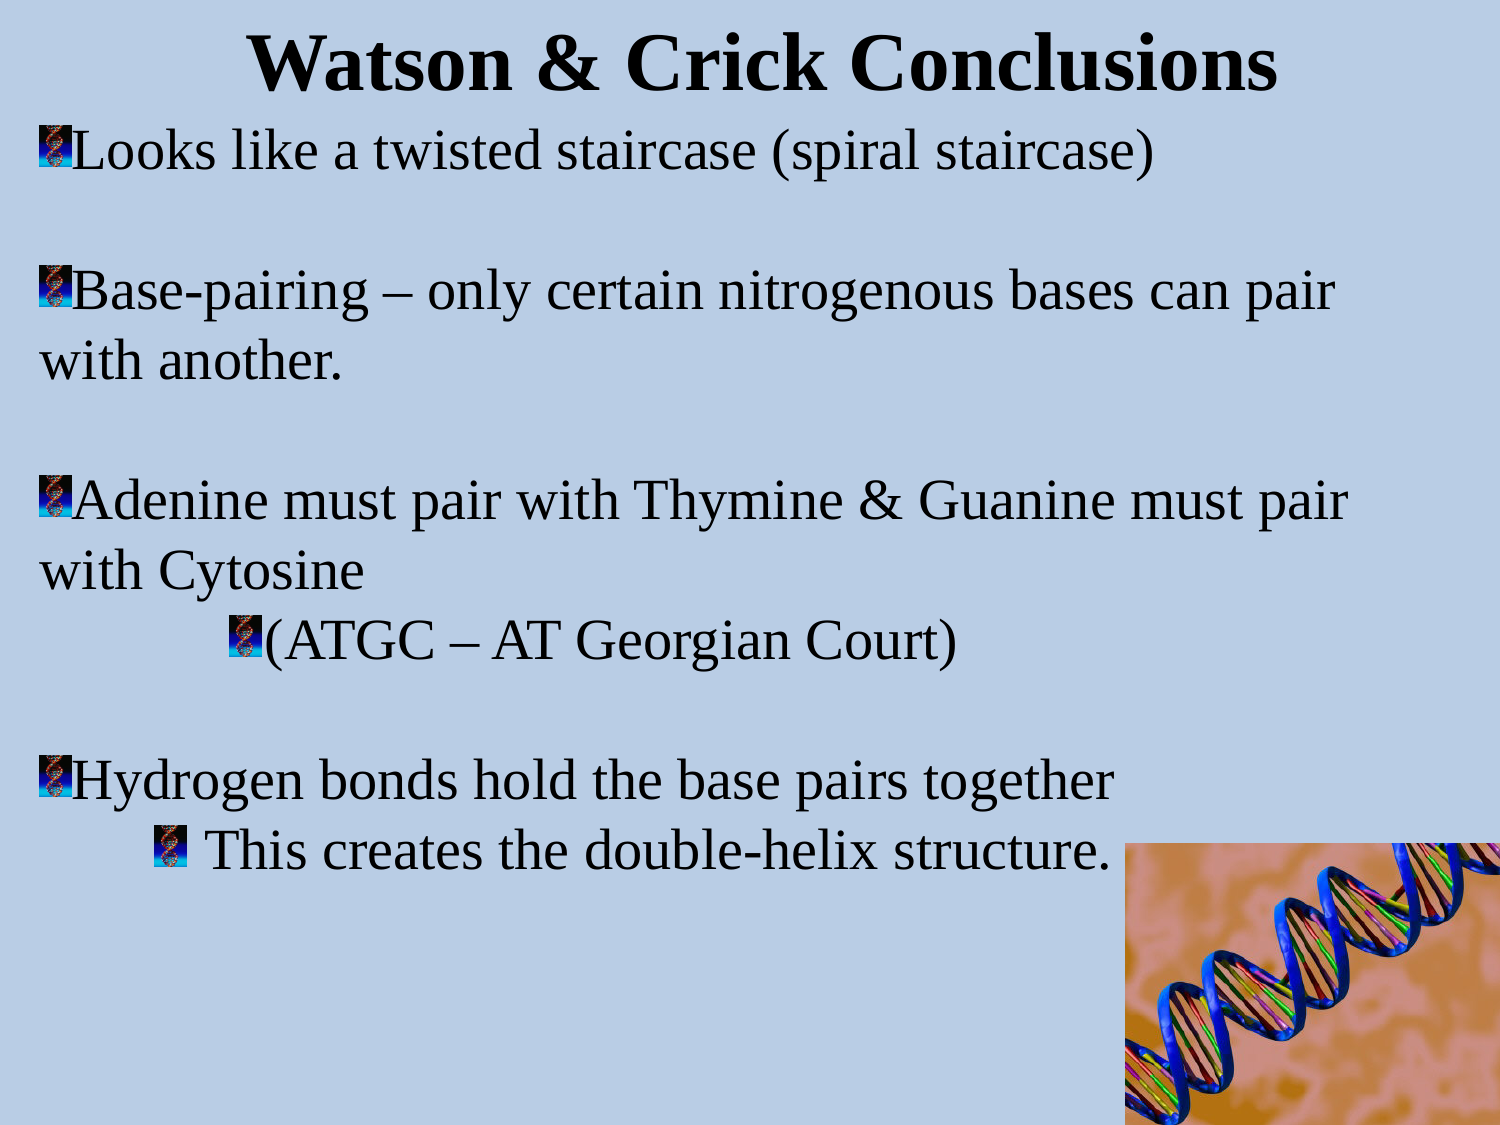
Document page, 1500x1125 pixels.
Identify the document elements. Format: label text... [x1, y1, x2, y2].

text_box Watson & Crick Conclusions [24, 0, 1500, 115]
picture [39, 125, 72, 167]
picture [1124, 843, 1500, 1125]
picture [154, 825, 187, 867]
picture [39, 475, 72, 517]
text_box Looks like a twisted staircase (spiral staircase) Base-pairing – only certain nitrogenous bases can pair with another. Adenine must pair with Thymine & Guanine must pair with Cytosine (ATGC – AT Georgian Court) Hydrogen bonds hold the base pairs together This creates the double-helix structure. [24, 115, 1438, 889]
picture [39, 265, 72, 307]
picture [39, 755, 72, 797]
picture [229, 615, 262, 657]
